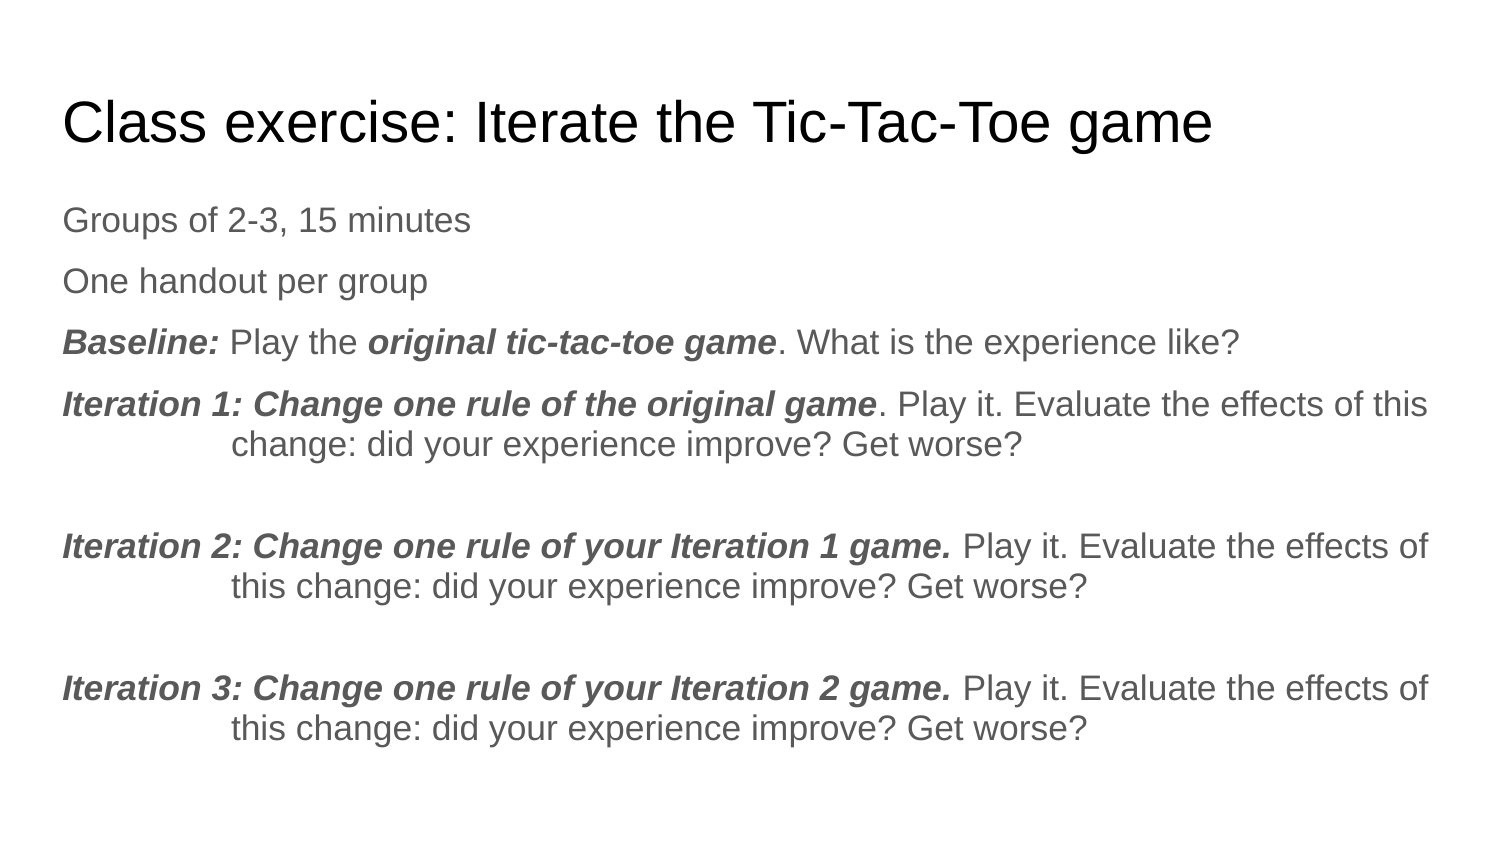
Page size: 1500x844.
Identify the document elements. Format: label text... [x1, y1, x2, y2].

title Class exercise: Iterate the Tic-Tac-Toe game [51, 72, 1449, 167]
list Groups of 2-3, 15 minutes One handout per group Baseline: Play the original tic-tac-toe game. What is the experience like? Iteration 1: Change one rule of the original game. Play it. Evaluate the effects of this change: did your experience improve? Get worse? Iteration 2: Change one rule of your Iteration 1 game. Play it. Evaluate the effects of this change: did your experience improve? Get worse? Iteration 3: Change one rule of your Iteration 2 game. Play it. Evaluate the effects of this change: did your experience improve? Get worse? [51, 189, 1449, 784]
